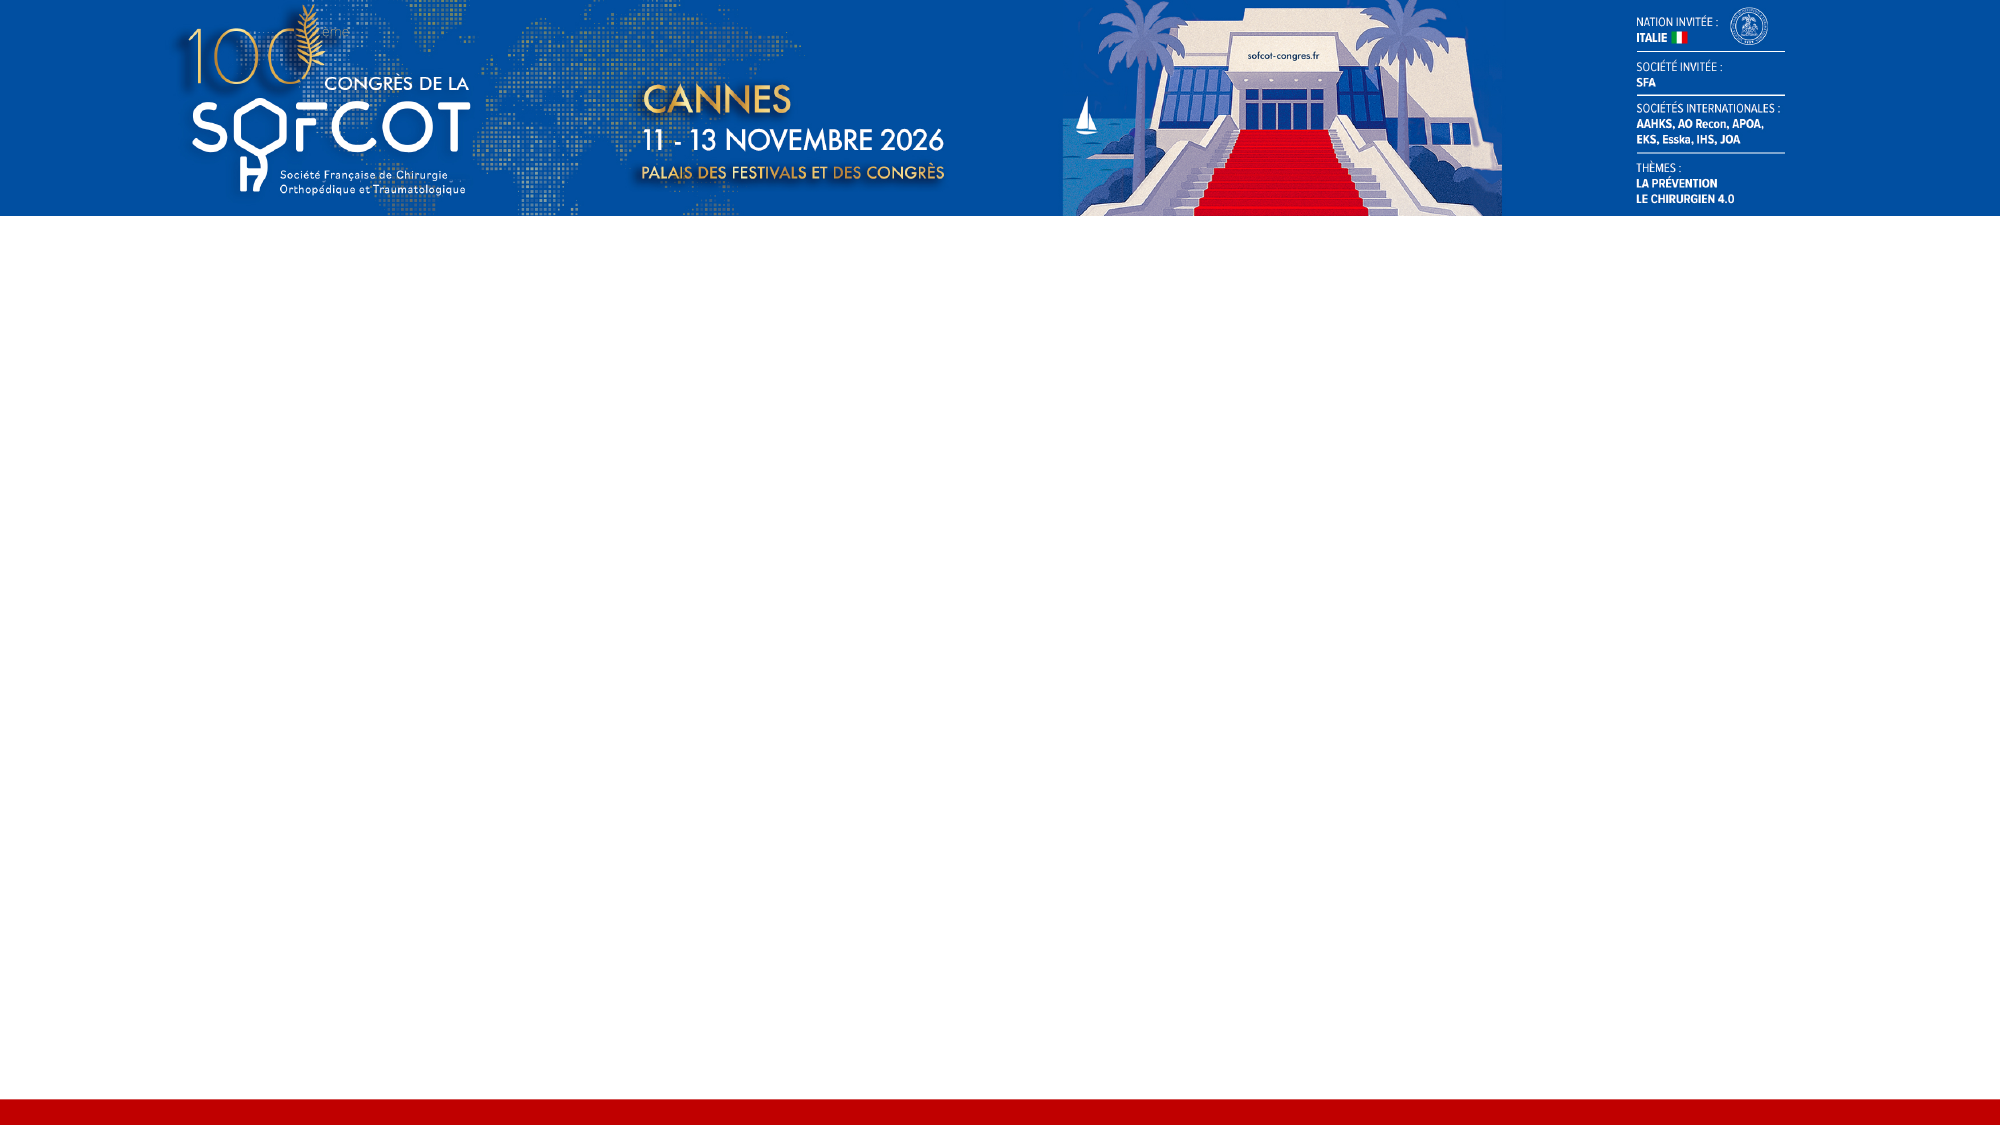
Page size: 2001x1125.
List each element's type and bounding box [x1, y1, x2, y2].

picture [0, 0, 2000, 216]
